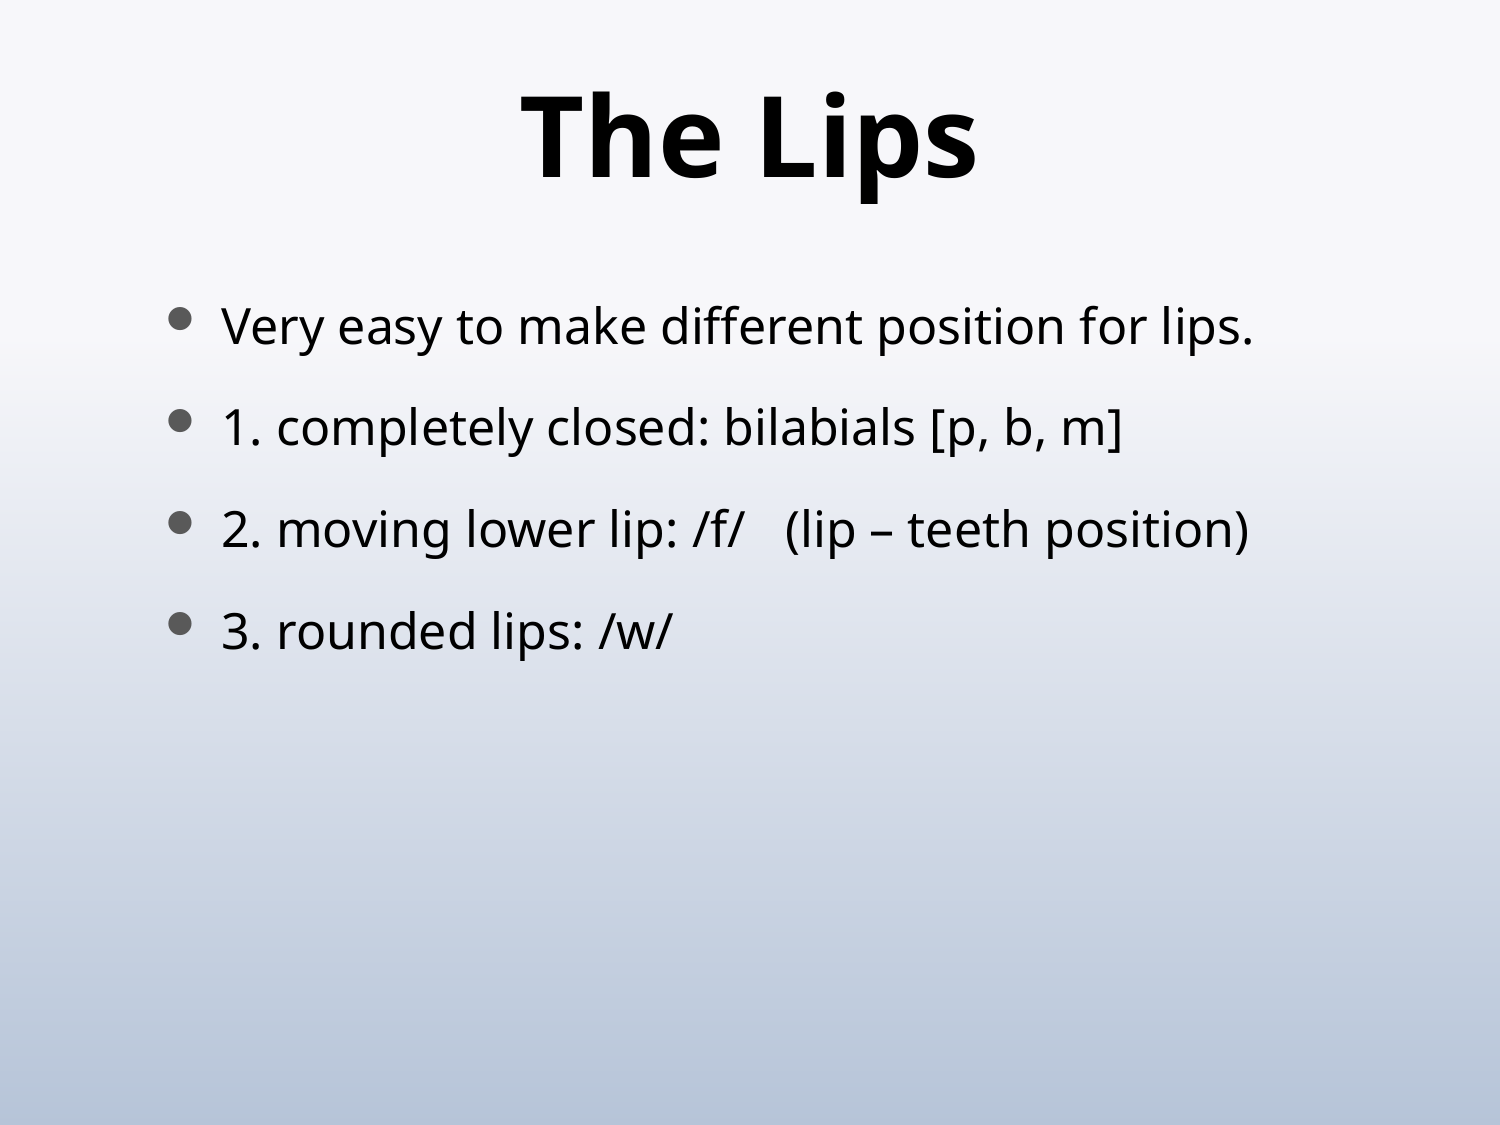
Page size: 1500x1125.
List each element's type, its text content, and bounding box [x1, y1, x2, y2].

list Very easy to make different position for lips. 1. completely closed: bilabials [p, b, m] 2. moving lower lip: /f/ (lip – teeth position) 3. rounded lips: /w/ [150, 286, 1350, 993]
title The Lips [150, 37, 1350, 245]
